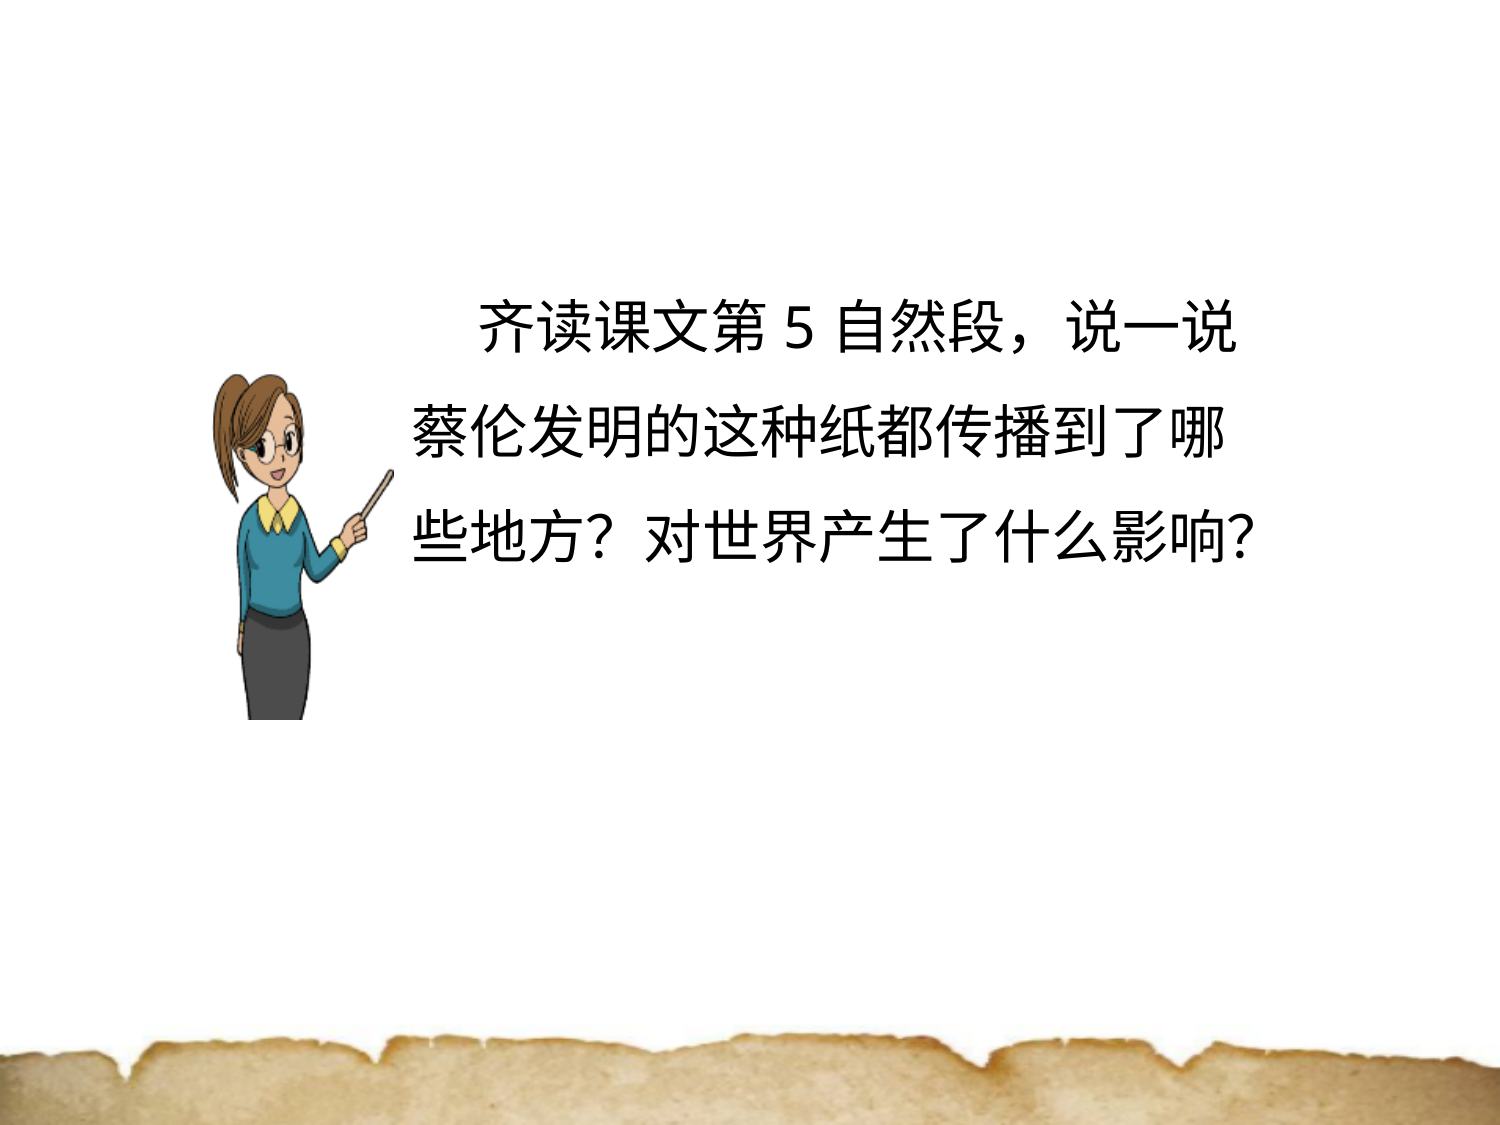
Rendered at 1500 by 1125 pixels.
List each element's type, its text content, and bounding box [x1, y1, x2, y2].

picture [211, 373, 394, 720]
text_box 齐读课文第5自然段，说一说蔡伦发明的这种纸都传播到了哪些地方？对世界产生了什么影响？ [396, 247, 1294, 578]
picture [0, 987, 1500, 1125]
